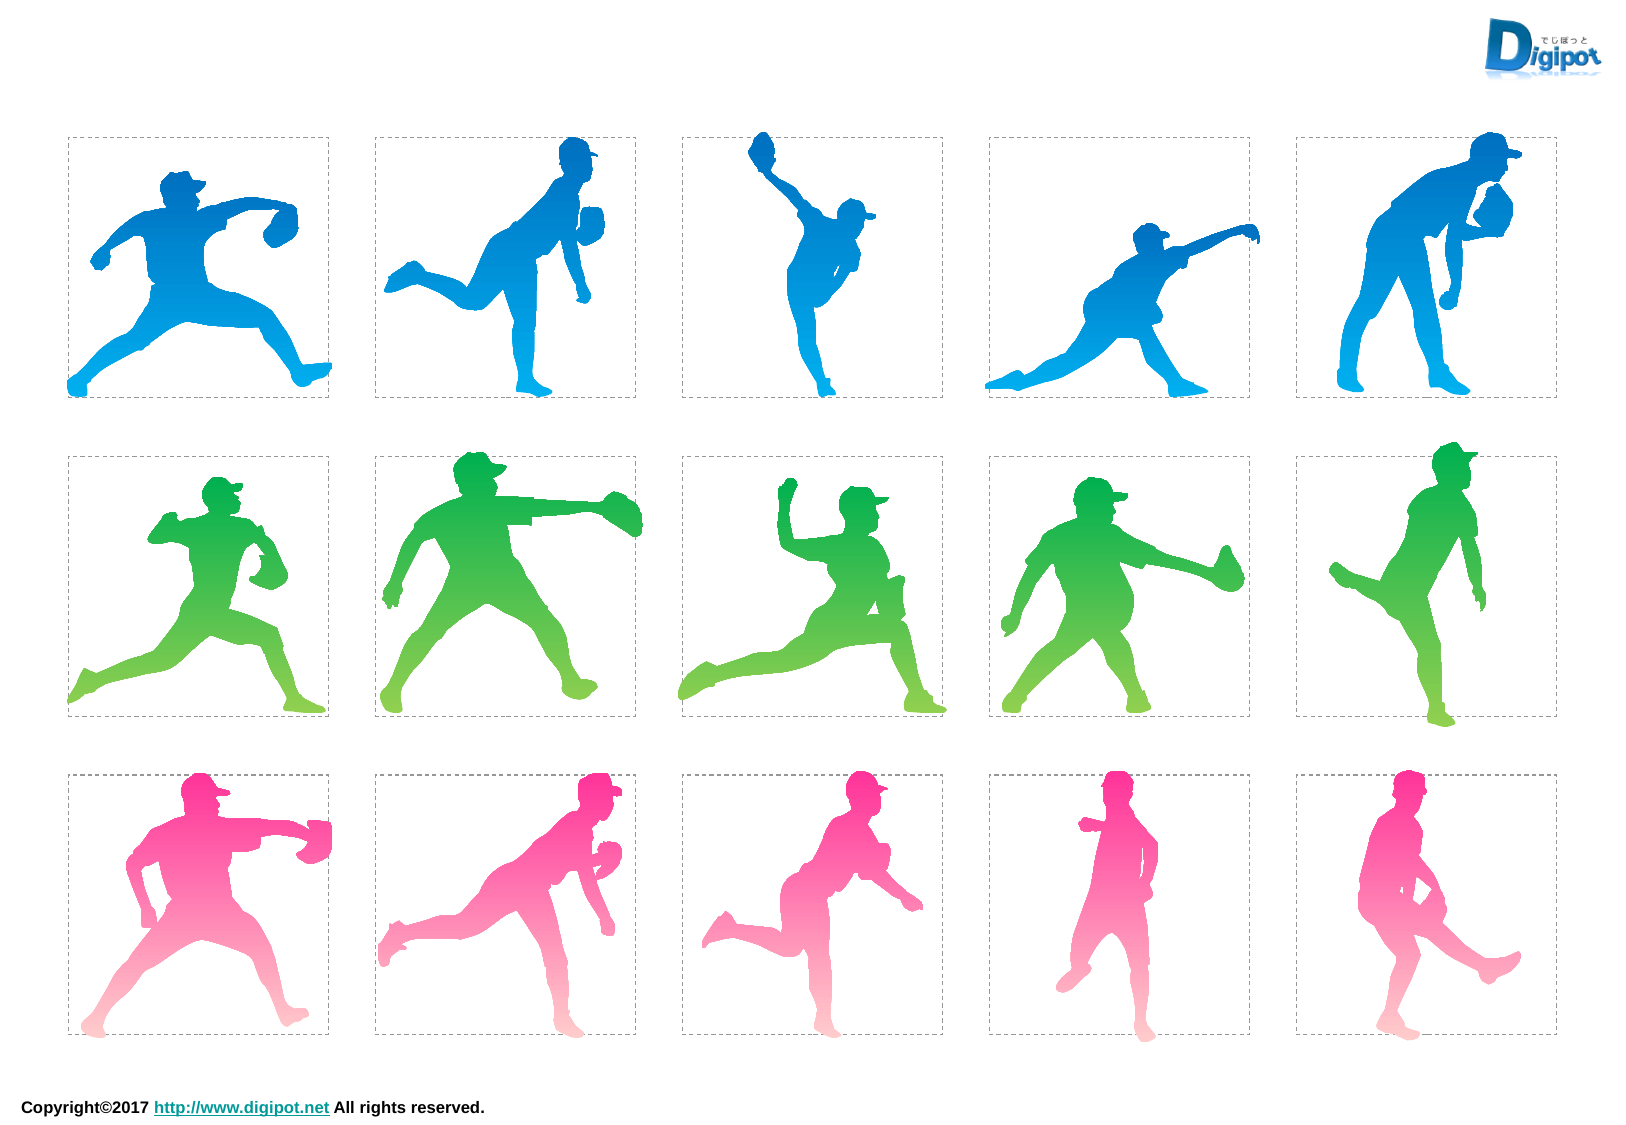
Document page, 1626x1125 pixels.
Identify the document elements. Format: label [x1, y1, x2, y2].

text_box [1056, 771, 1159, 1043]
text_box [384, 136, 606, 397]
text_box [1001, 477, 1245, 714]
text_box [1336, 131, 1523, 396]
text_box [377, 772, 623, 1039]
text_box [380, 452, 643, 714]
text_box [678, 478, 947, 714]
text_box [1357, 769, 1522, 1041]
text_box [748, 131, 877, 397]
text_box [984, 222, 1261, 397]
text_box [701, 771, 924, 1039]
text_box [66, 171, 333, 397]
text_box [66, 477, 326, 714]
picture [1485, 18, 1602, 82]
text_box [1329, 442, 1487, 728]
text_box [80, 772, 333, 1039]
